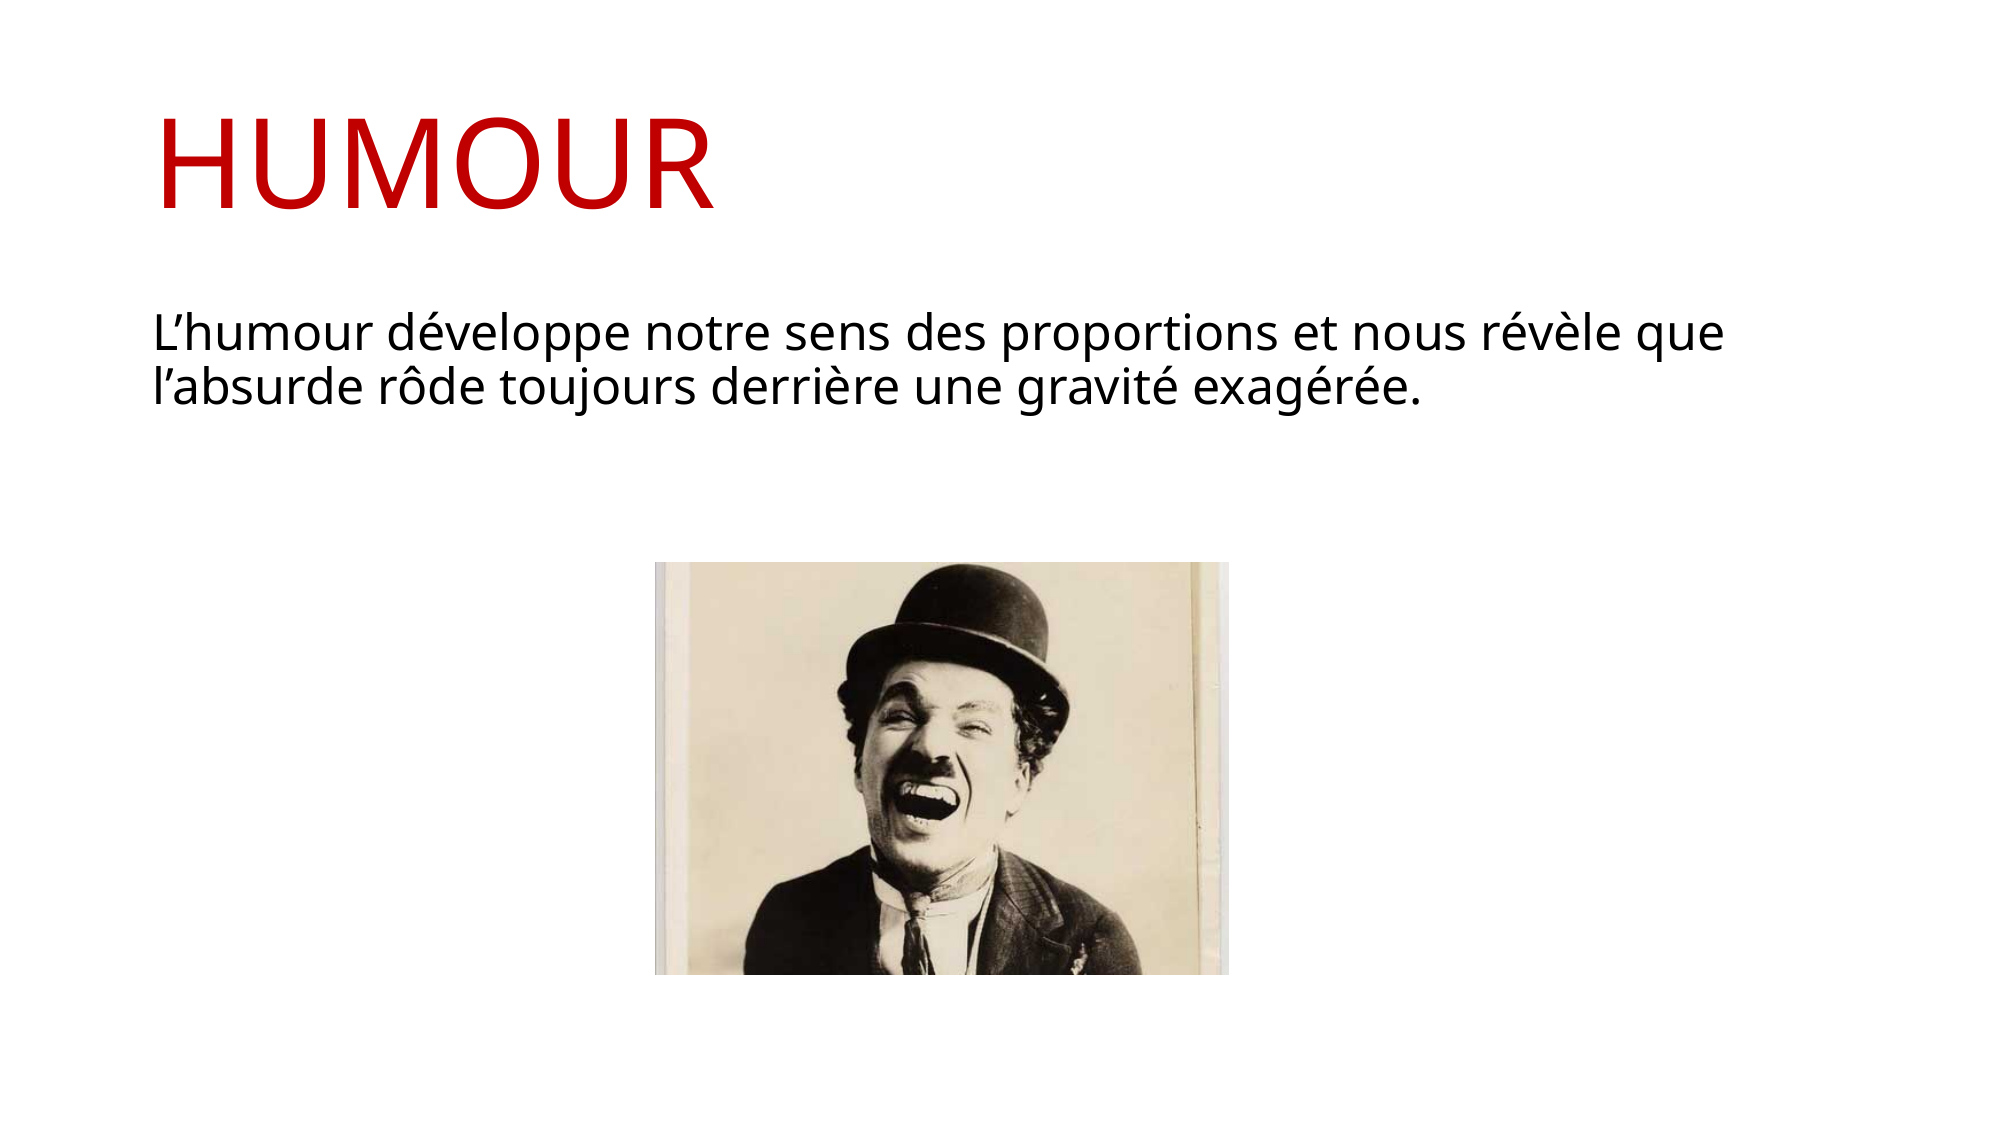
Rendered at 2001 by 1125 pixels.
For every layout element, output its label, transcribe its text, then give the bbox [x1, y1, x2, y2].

picture [655, 562, 1229, 975]
list L’humour développe notre sens des proportions et nous révèle que l’absurde rôde toujours derrière une gravité exagérée. [137, 299, 1863, 517]
title HUMOUR [137, 59, 1863, 278]
